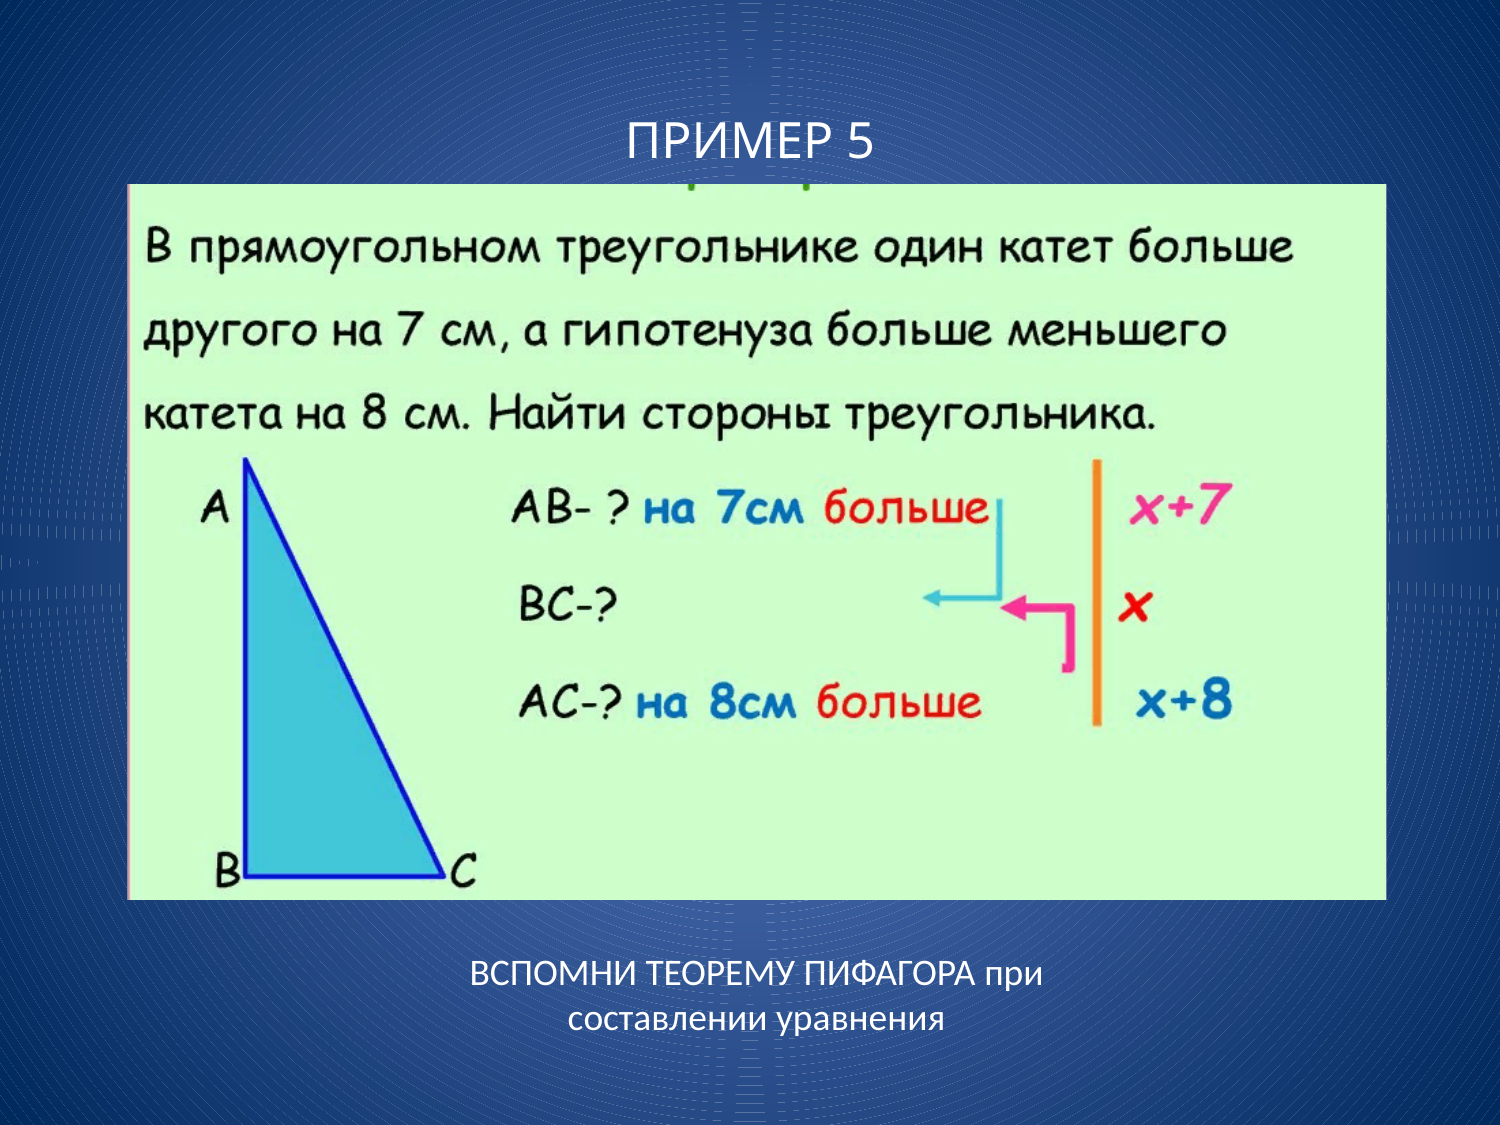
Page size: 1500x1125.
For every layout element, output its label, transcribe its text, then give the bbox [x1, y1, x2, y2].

text_box ВСПОМНИ ТЕОРЕМУ ПИФАГОРА при составлении уравнения [381, 940, 1132, 1046]
title ПРИМЕР 5 [75, 45, 1425, 233]
picture [126, 184, 1387, 901]
